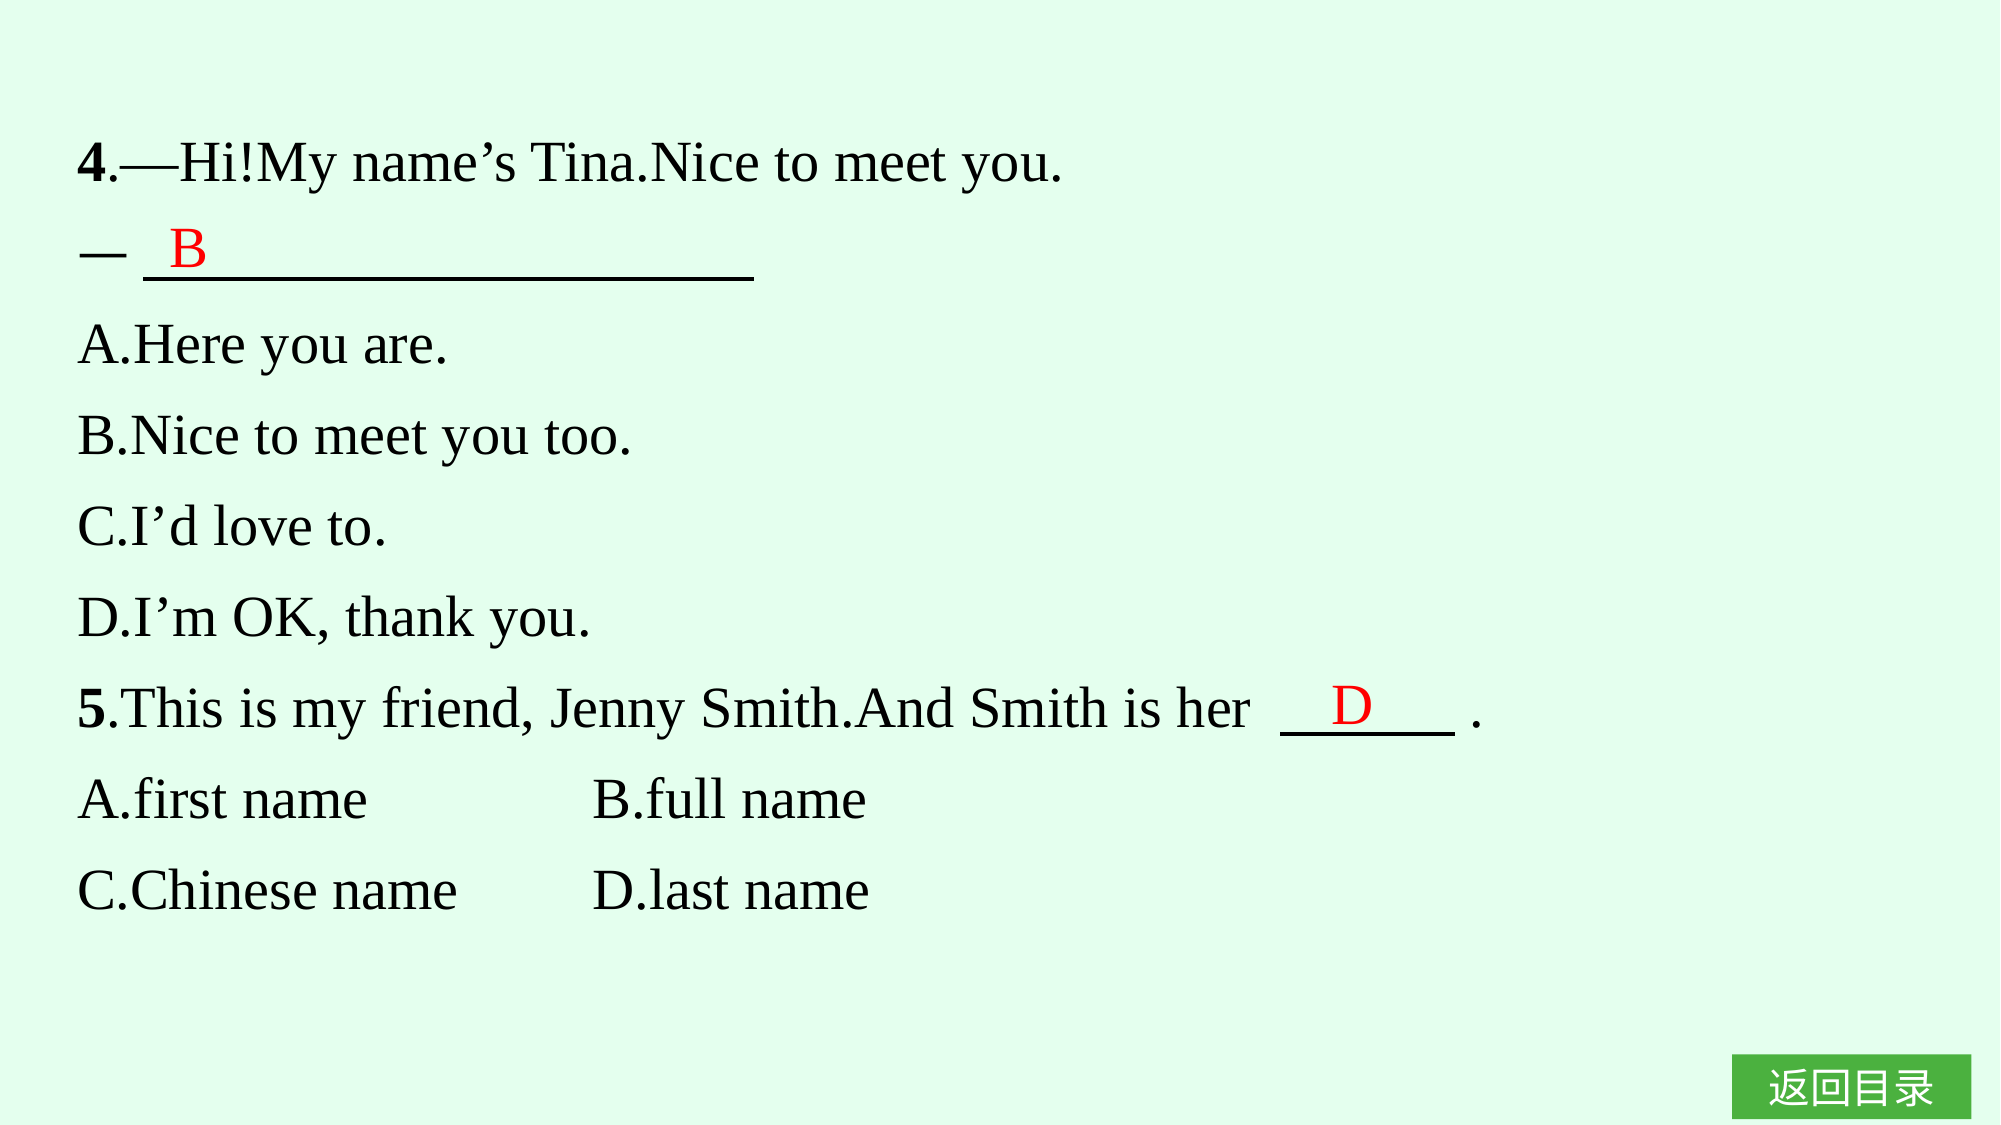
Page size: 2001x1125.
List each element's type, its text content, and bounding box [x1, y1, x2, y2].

text_box B [154, 188, 224, 287]
text_box 4.—Hi!My name’s Tina.Nice to meet you. — A.Here you are. B.Nice to meet you too. C.I’d love to. D.I’m OK, thank you. 5.This is my friend, Jenny Smith.And Smith is her . A.first name B.full name C.Chinese name D.last name [62, 94, 1938, 929]
text_box D [1316, 644, 1389, 744]
